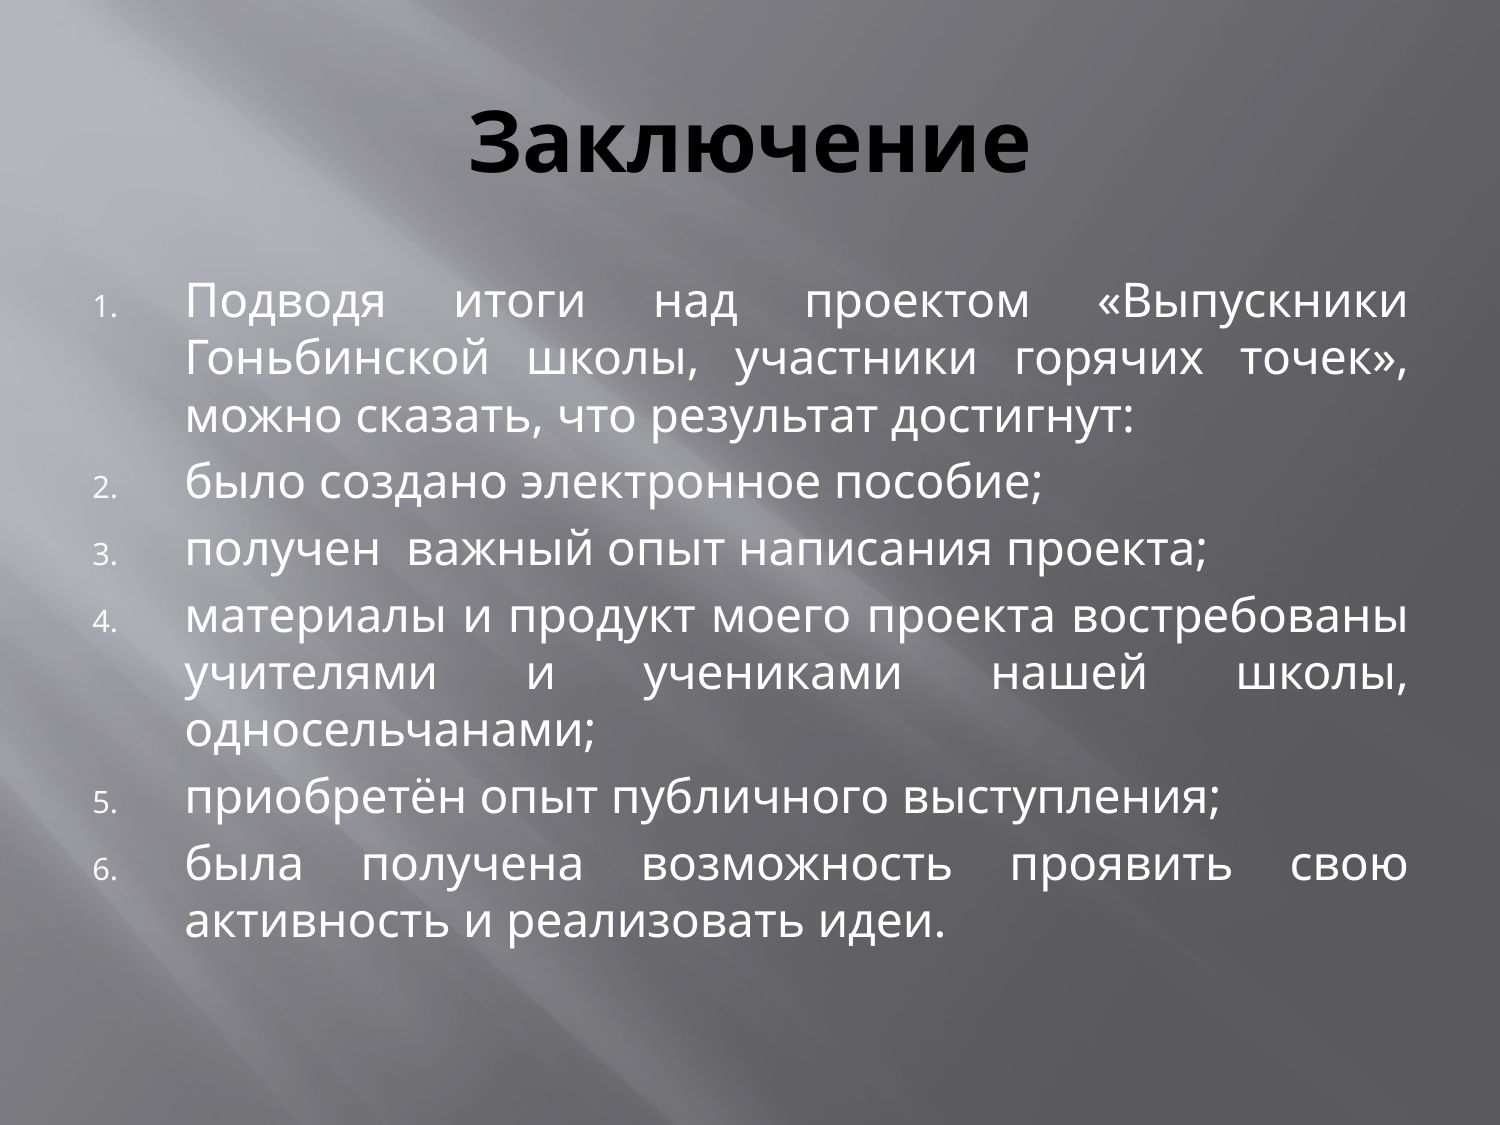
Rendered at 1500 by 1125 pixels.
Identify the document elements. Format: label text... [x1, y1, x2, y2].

list Подводя итоги над проектом «Выпускники Гоньбинской школы, участники горячих точек», можно сказать, что результат достигнут: было создано электронное пособие; получен важный опыт написания проекта; материалы и продукт моего проекта востребованы учителями и учениками нашей школы, односельчанами; приобретён опыт публичного выступления; была получена возможность проявить свою активность и реализовать идеи. [75, 262, 1425, 1035]
title Заключение [75, 45, 1425, 233]
